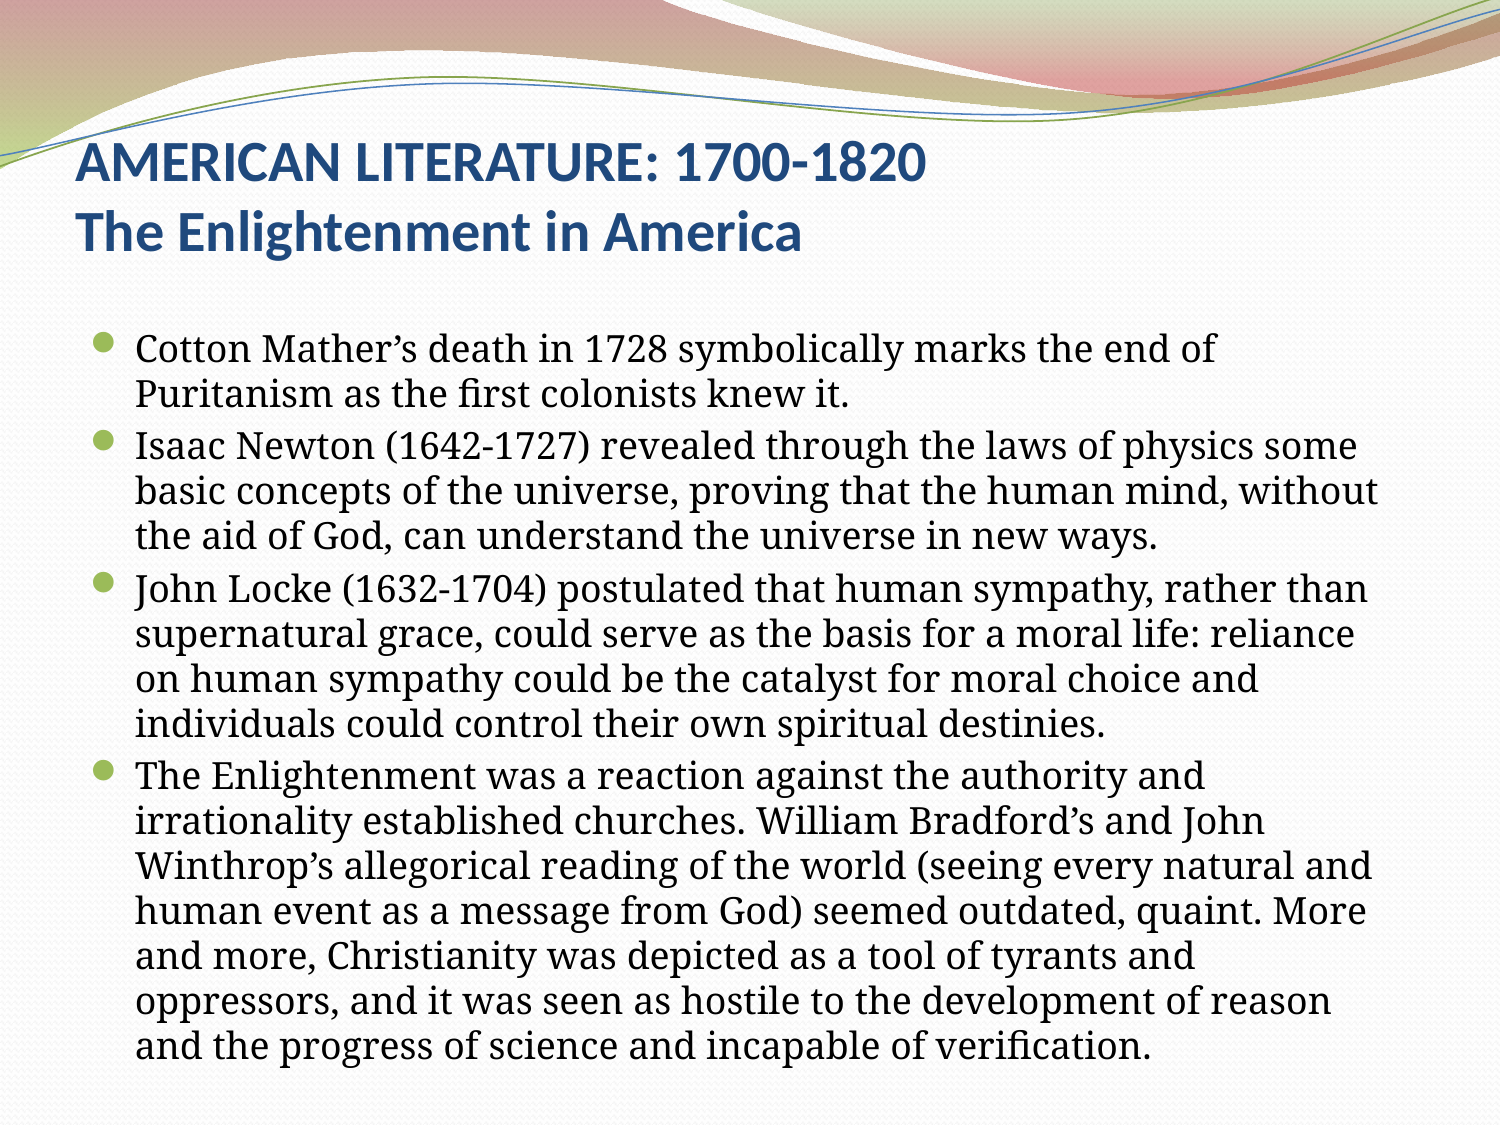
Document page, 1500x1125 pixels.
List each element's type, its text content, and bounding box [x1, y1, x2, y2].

title AMERICAN LITERATURE: 1700-1820 The Enlightenment in America [74, 115, 1426, 304]
list Cotton Mather’s death in 1728 symbolically marks the end of Puritanism as the first colonists knew it. Isaac Newton (1642-1727) revealed through the laws of physics some basic concepts of the universe, proving that the human mind, without the aid of God, can understand the universe in new ways. John Locke (1632-1704) postulated that human sympathy, rather than supernatural grace, could serve as the basis for a moral life: reliance on human sympathy could be the catalyst for moral choice and individuals could control their own spiritual destinies. The Enlightenment was a reaction against the authority and irrationality established churches. William Bradford’s and John Winthrop’s allegorical reading of the world (seeing every natural and human event as a message from God) seemed outdated, quaint. More and more, Christianity was depicted as a tool of tyrants and oppressors, and it was seen as hostile to the development of reason and the progress of science and incapable of verification. [74, 317, 1426, 1038]
